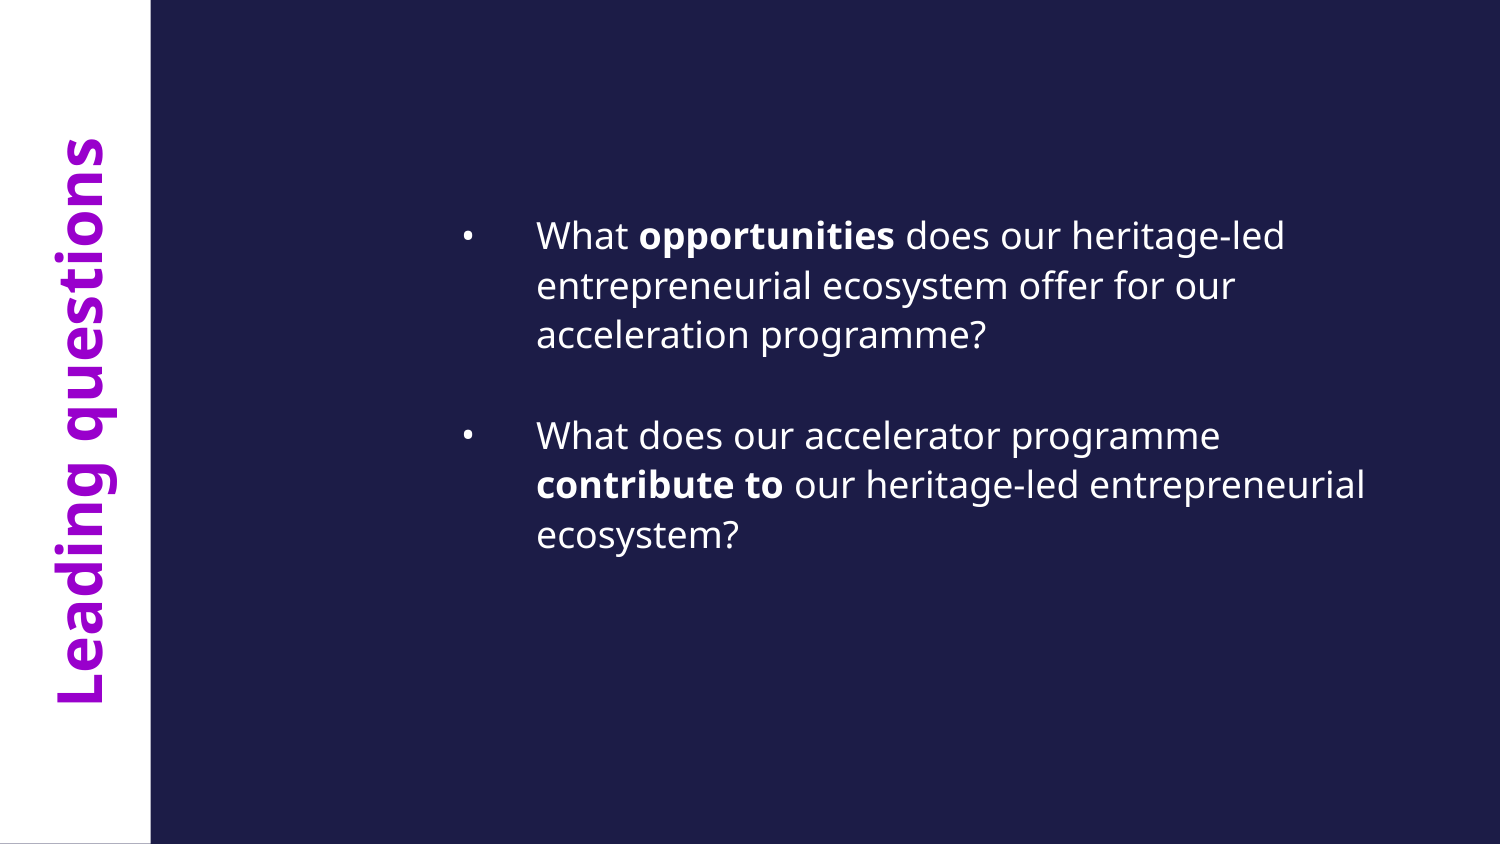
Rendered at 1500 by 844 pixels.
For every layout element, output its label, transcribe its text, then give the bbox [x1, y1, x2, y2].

list What opportunities does our heritage-led entrepreneurial ecosystem offer for our acceleration programme? What does our accelerator programme contribute to our heritage-led entrepreneurial ecosystem? [446, 200, 1433, 764]
title Leading questions [32, 52, 128, 795]
